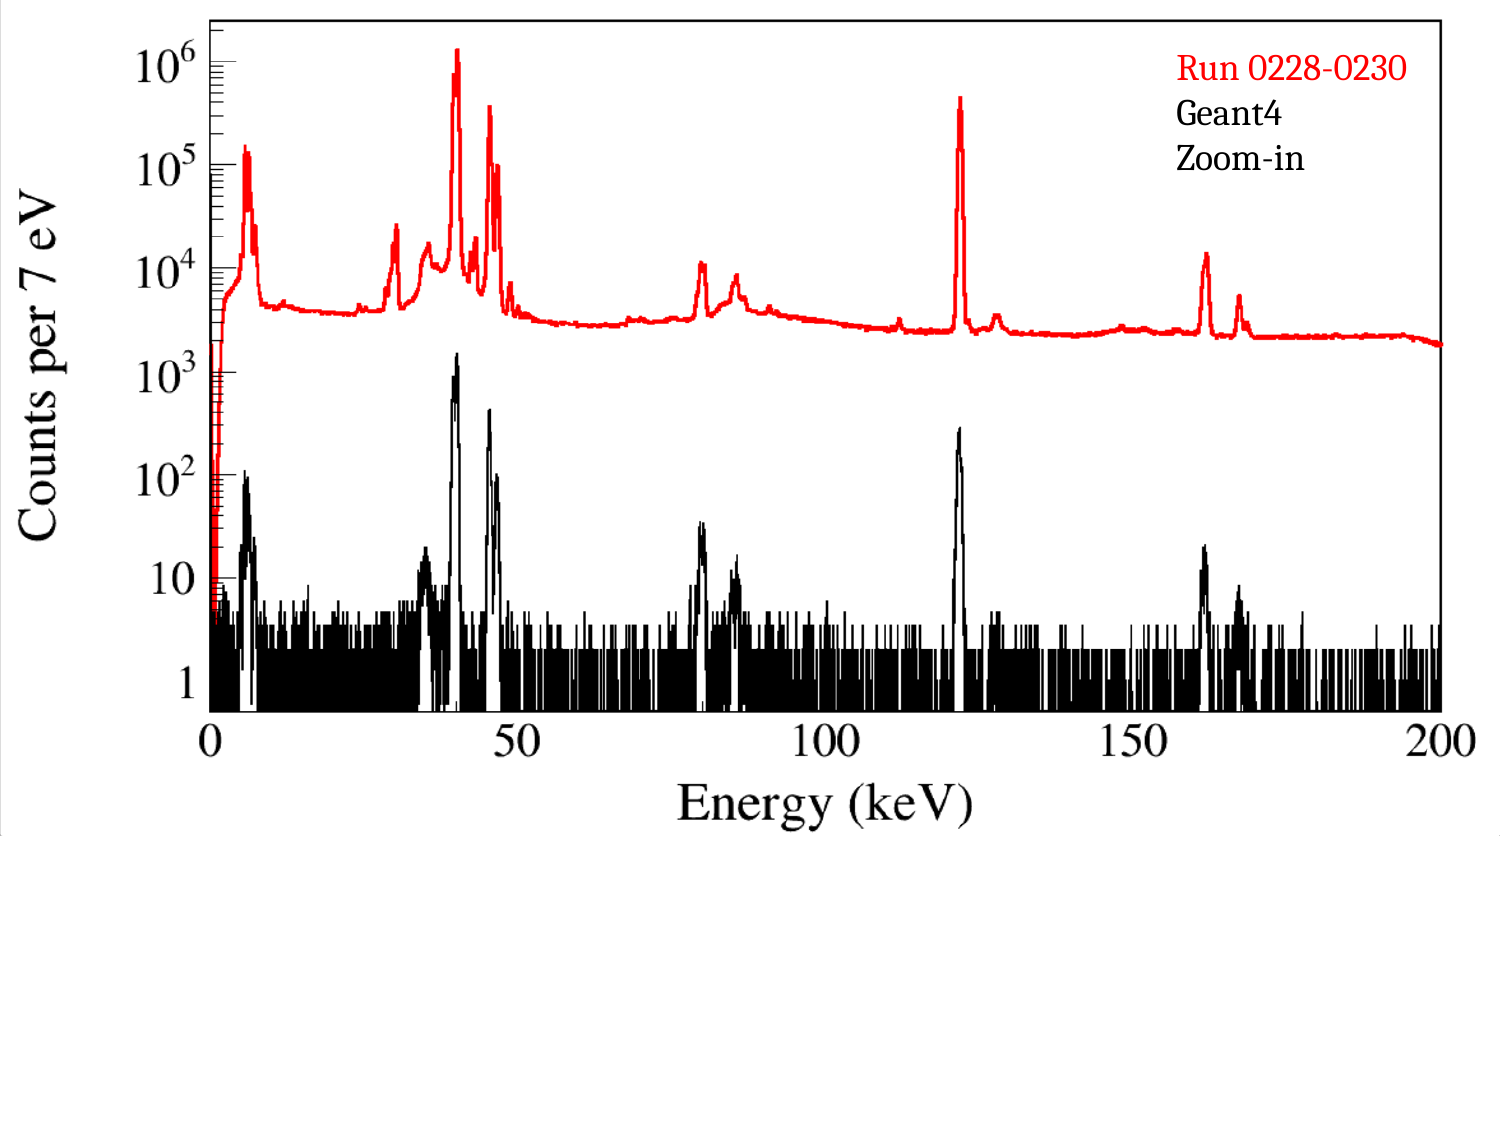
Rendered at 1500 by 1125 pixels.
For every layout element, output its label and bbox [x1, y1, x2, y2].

picture [0, 0, 1500, 836]
